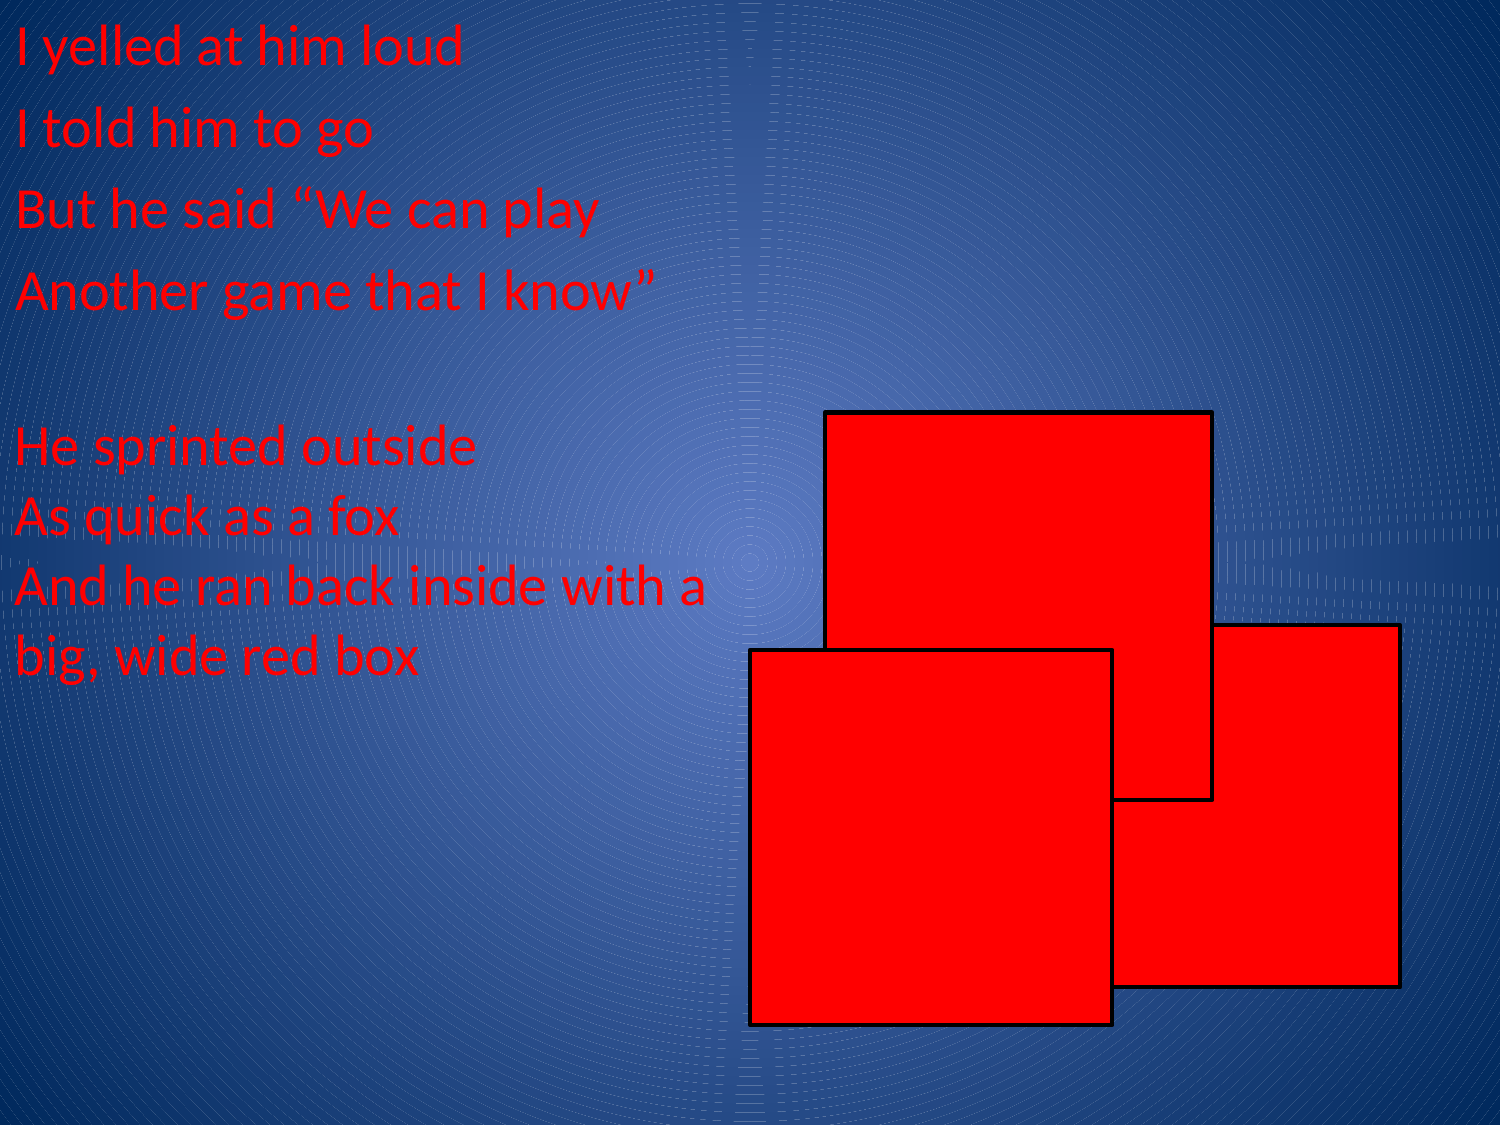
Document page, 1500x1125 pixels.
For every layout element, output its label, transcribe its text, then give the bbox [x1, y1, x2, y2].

text_box He sprinted outside As quick as a fox And he ran back inside with a big, wide red box [0, 399, 725, 695]
list I yelled at him loud I told him to go But he said “We can play Another game that I know” [0, 0, 775, 350]
text_box [748, 648, 1114, 1027]
text_box [823, 410, 1214, 802]
text_box [1114, 623, 1402, 989]
